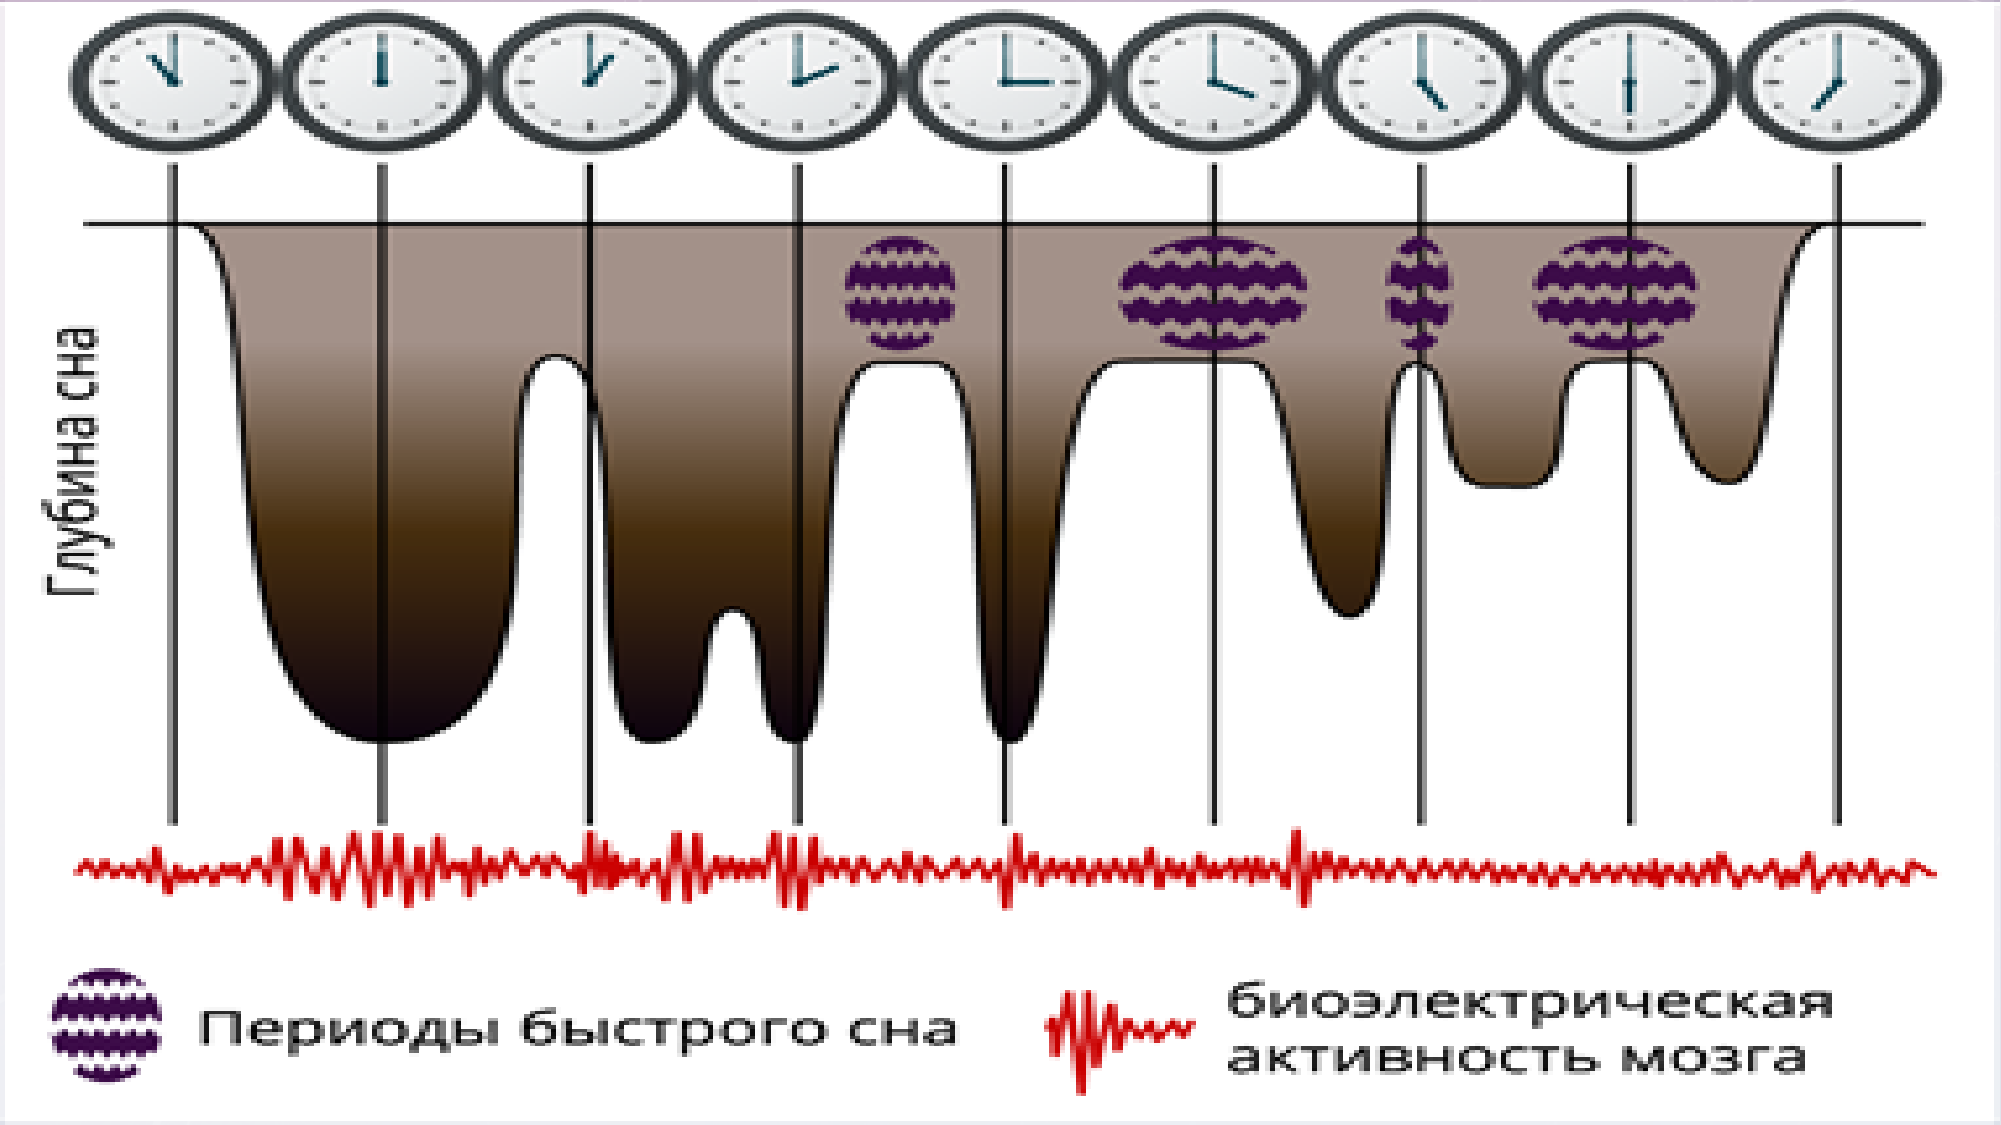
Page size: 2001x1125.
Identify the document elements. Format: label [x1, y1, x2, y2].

list [0, 0, 2000, 1125]
